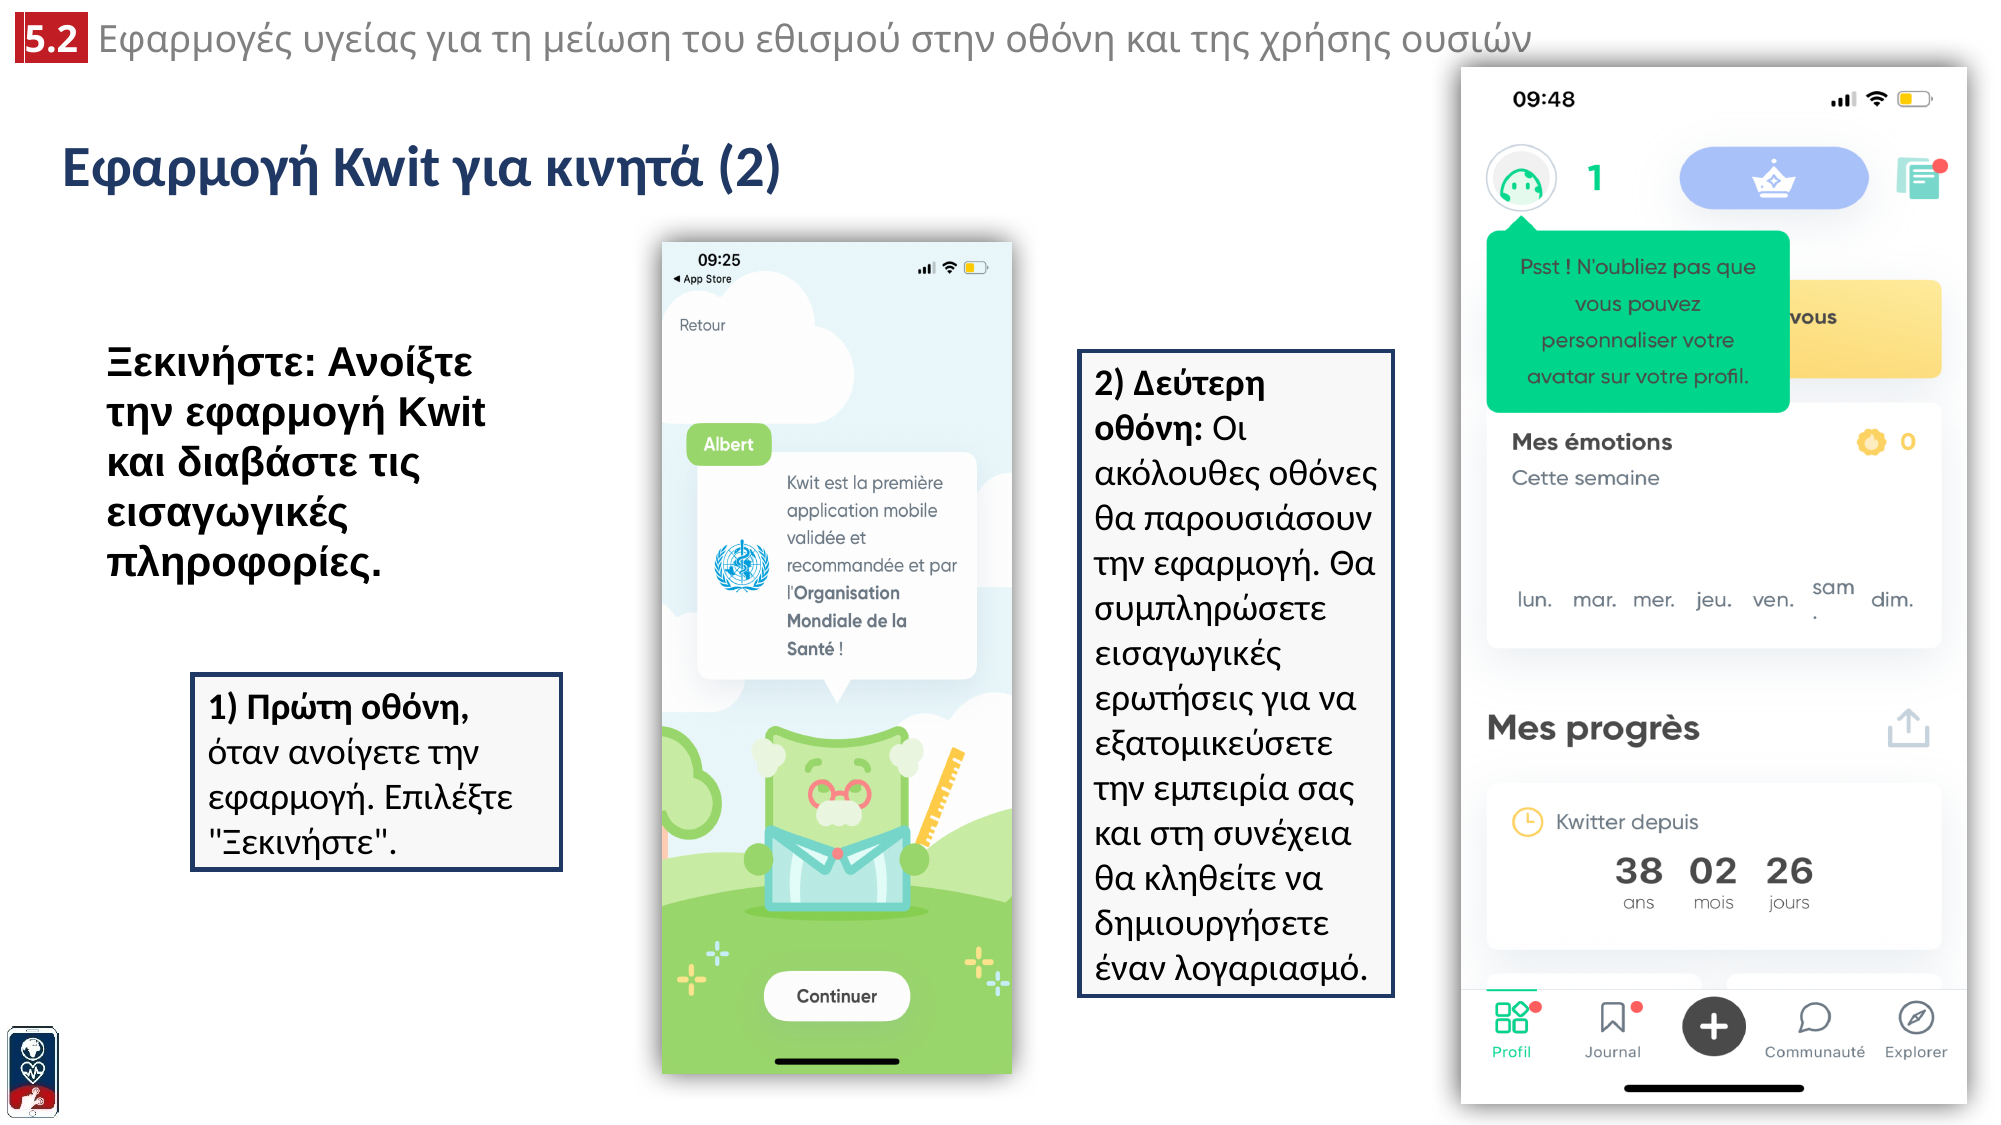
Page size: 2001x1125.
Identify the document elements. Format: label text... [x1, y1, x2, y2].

picture [662, 242, 1012, 1074]
text_box 2) Δεύτερη οθόνη: Οι ακόλουθες οθόνες θα παρουσιάσουν την εφαρμογή. Θα συμπληρώσετε εισαγωγικές ερωτήσεις για να εξατομικεύσετε την εμπειρία σας και στη συνέχεια θα κληθείτε να δημιουργήσετε έναν λογαριασμό. [1079, 350, 1393, 996]
list Ξεκινήστε: Ανοίξτε την εφαρμογή Kwit και διαβάστε τις εισαγωγικές πληροφορίες. [91, 326, 562, 1125]
picture [7, 1026, 59, 1118]
picture [1461, 66, 1967, 1104]
text_box 1) Πρώτη οθόνη, όταν ανοίγετε την εφαρμογή. Επιλέξτε "Ξεκινήστε". [192, 674, 562, 870]
title Εφαρμογή Kwit για κινητά (2) [47, 118, 968, 218]
